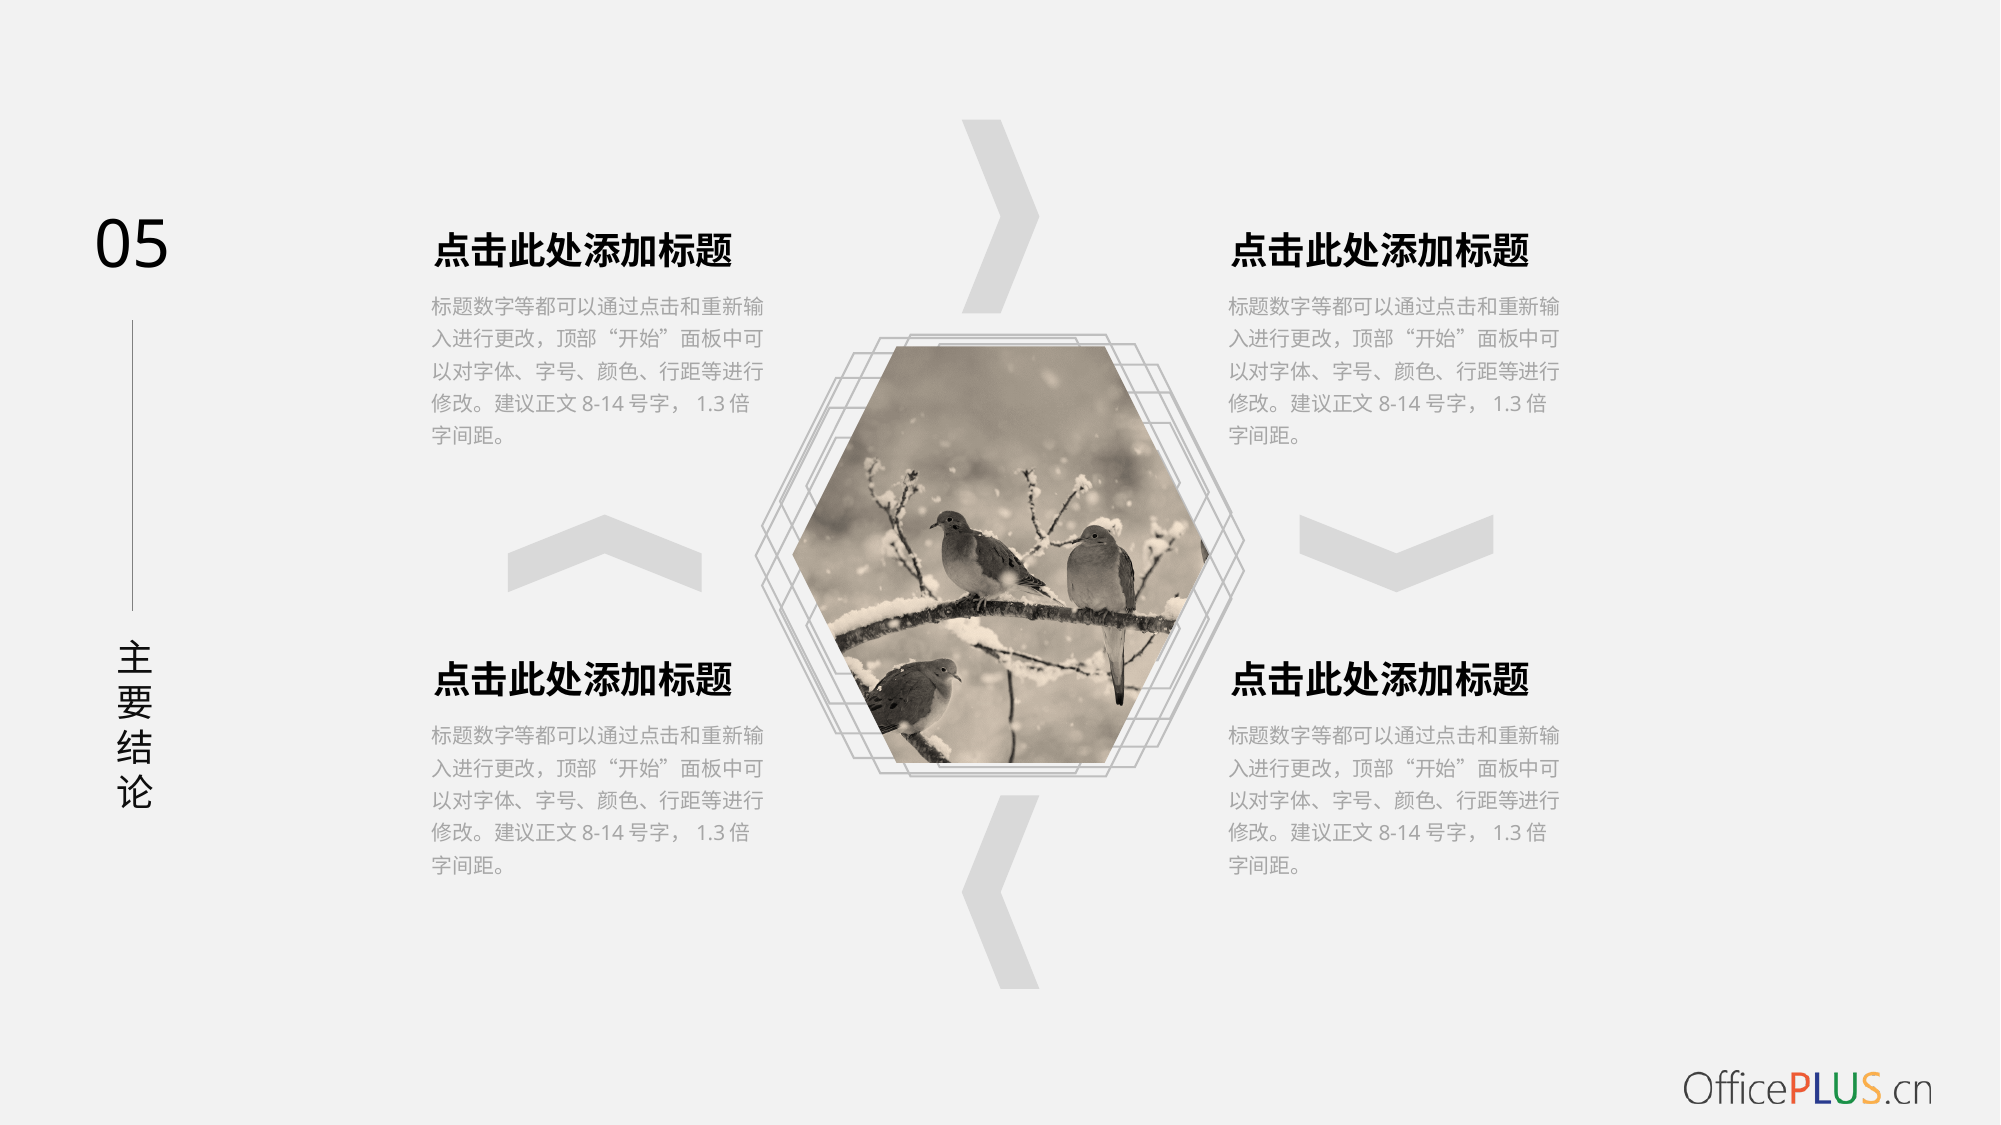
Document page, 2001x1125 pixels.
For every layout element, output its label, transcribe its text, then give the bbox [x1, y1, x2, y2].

text_box 点击此处添加标题 [1244, 649, 1546, 707]
text_box [960, 794, 1041, 990]
text_box 主要结论 [101, 626, 164, 822]
picture [1684, 1070, 1931, 1104]
text_box [1298, 513, 1495, 594]
text_box 05 [79, 193, 186, 289]
text_box 标题数字等都可以通过点击和重新输入进行更改，顶部“开始”面板中可以对字体、字号、颜色、行距等进行修改。建议正文8-14号字，1.3倍字间距。 [1213, 278, 1577, 456]
text_box 点击此处添加标题 [418, 219, 749, 278]
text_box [755, 334, 1244, 777]
text_box [960, 118, 1041, 315]
text_box 标题数字等都可以通过点击和重新输入进行更改，顶部“开始”面板中可以对字体、字号、颜色、行距等进行修改。建议正文8-14号字，1.3倍字间距。 [416, 707, 780, 885]
text_box 点击此处添加标题 [418, 649, 749, 707]
text_box 标题数字等都可以通过点击和重新输入进行更改，顶部“开始”面板中可以对字体、字号、颜色、行距等进行修改。建议正文8-14号字，1.3倍字间距。 [416, 278, 780, 456]
text_box [506, 513, 703, 594]
text_box 标题数字等都可以通过点击和重新输入进行更改，顶部“开始”面板中可以对字体、字号、颜色、行距等进行修改。建议正文8-14号字，1.3倍字间距。 [1213, 707, 1577, 885]
text_box 点击此处添加标题 [1215, 219, 1546, 278]
